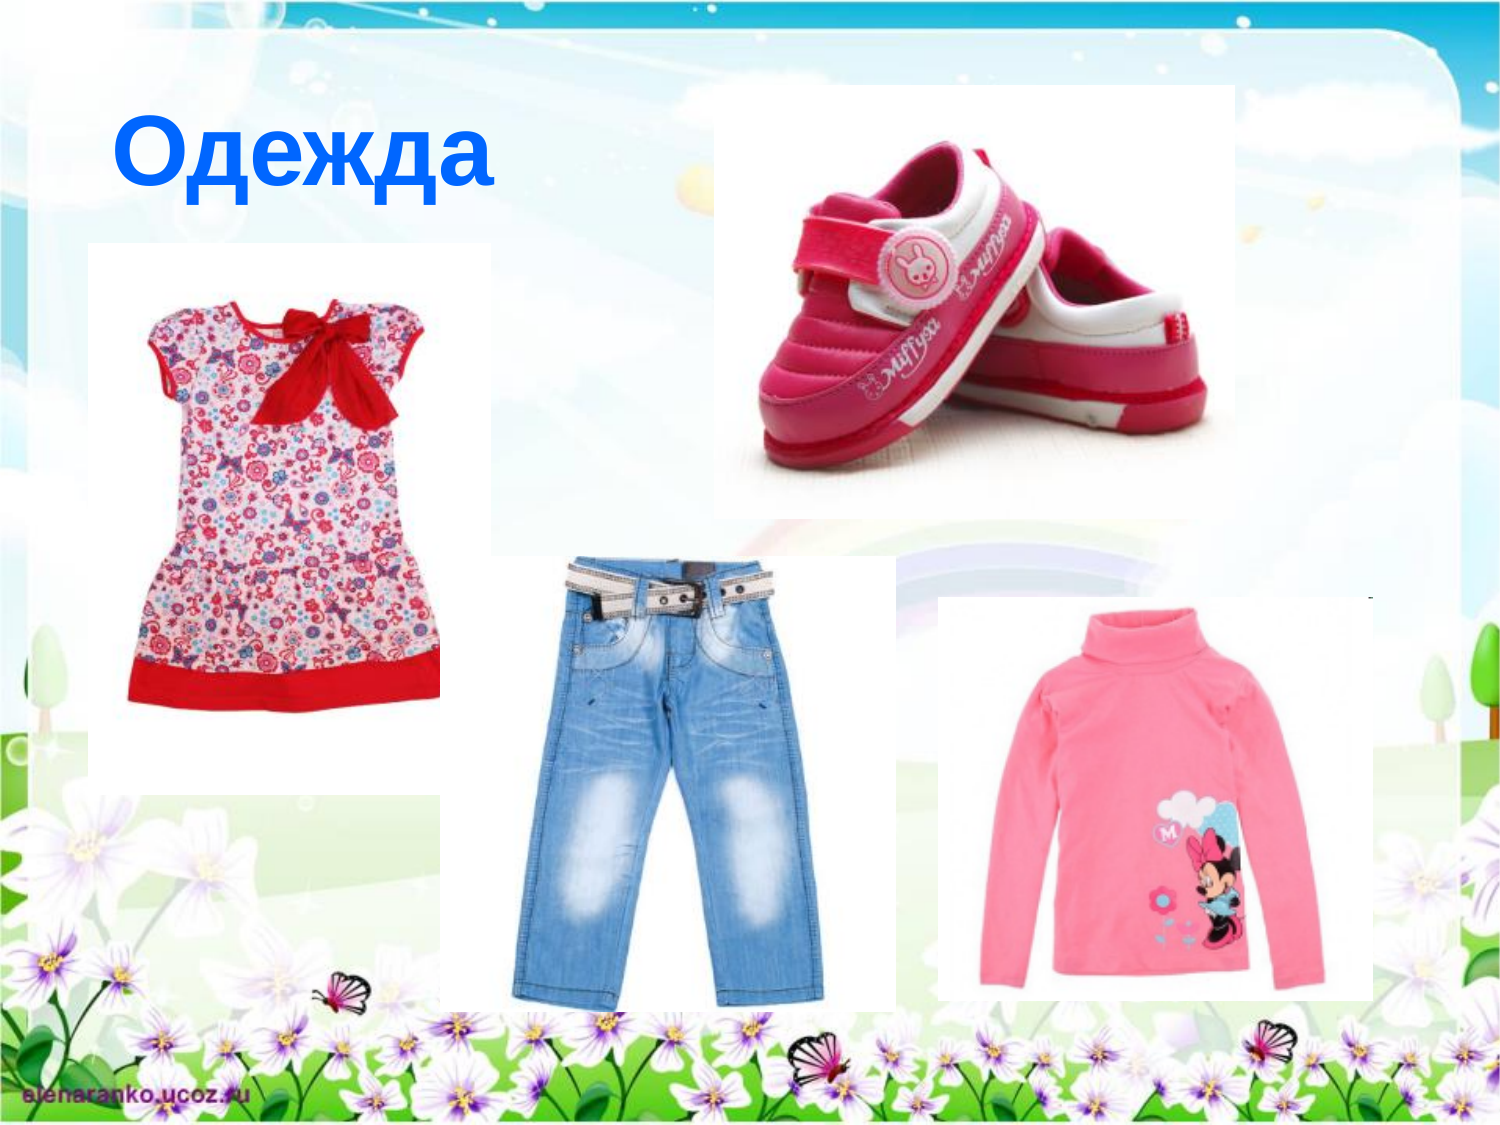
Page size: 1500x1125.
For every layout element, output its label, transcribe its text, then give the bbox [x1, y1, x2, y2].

picture [0, 0, 1500, 1125]
text_box Одежда [96, 78, 509, 213]
